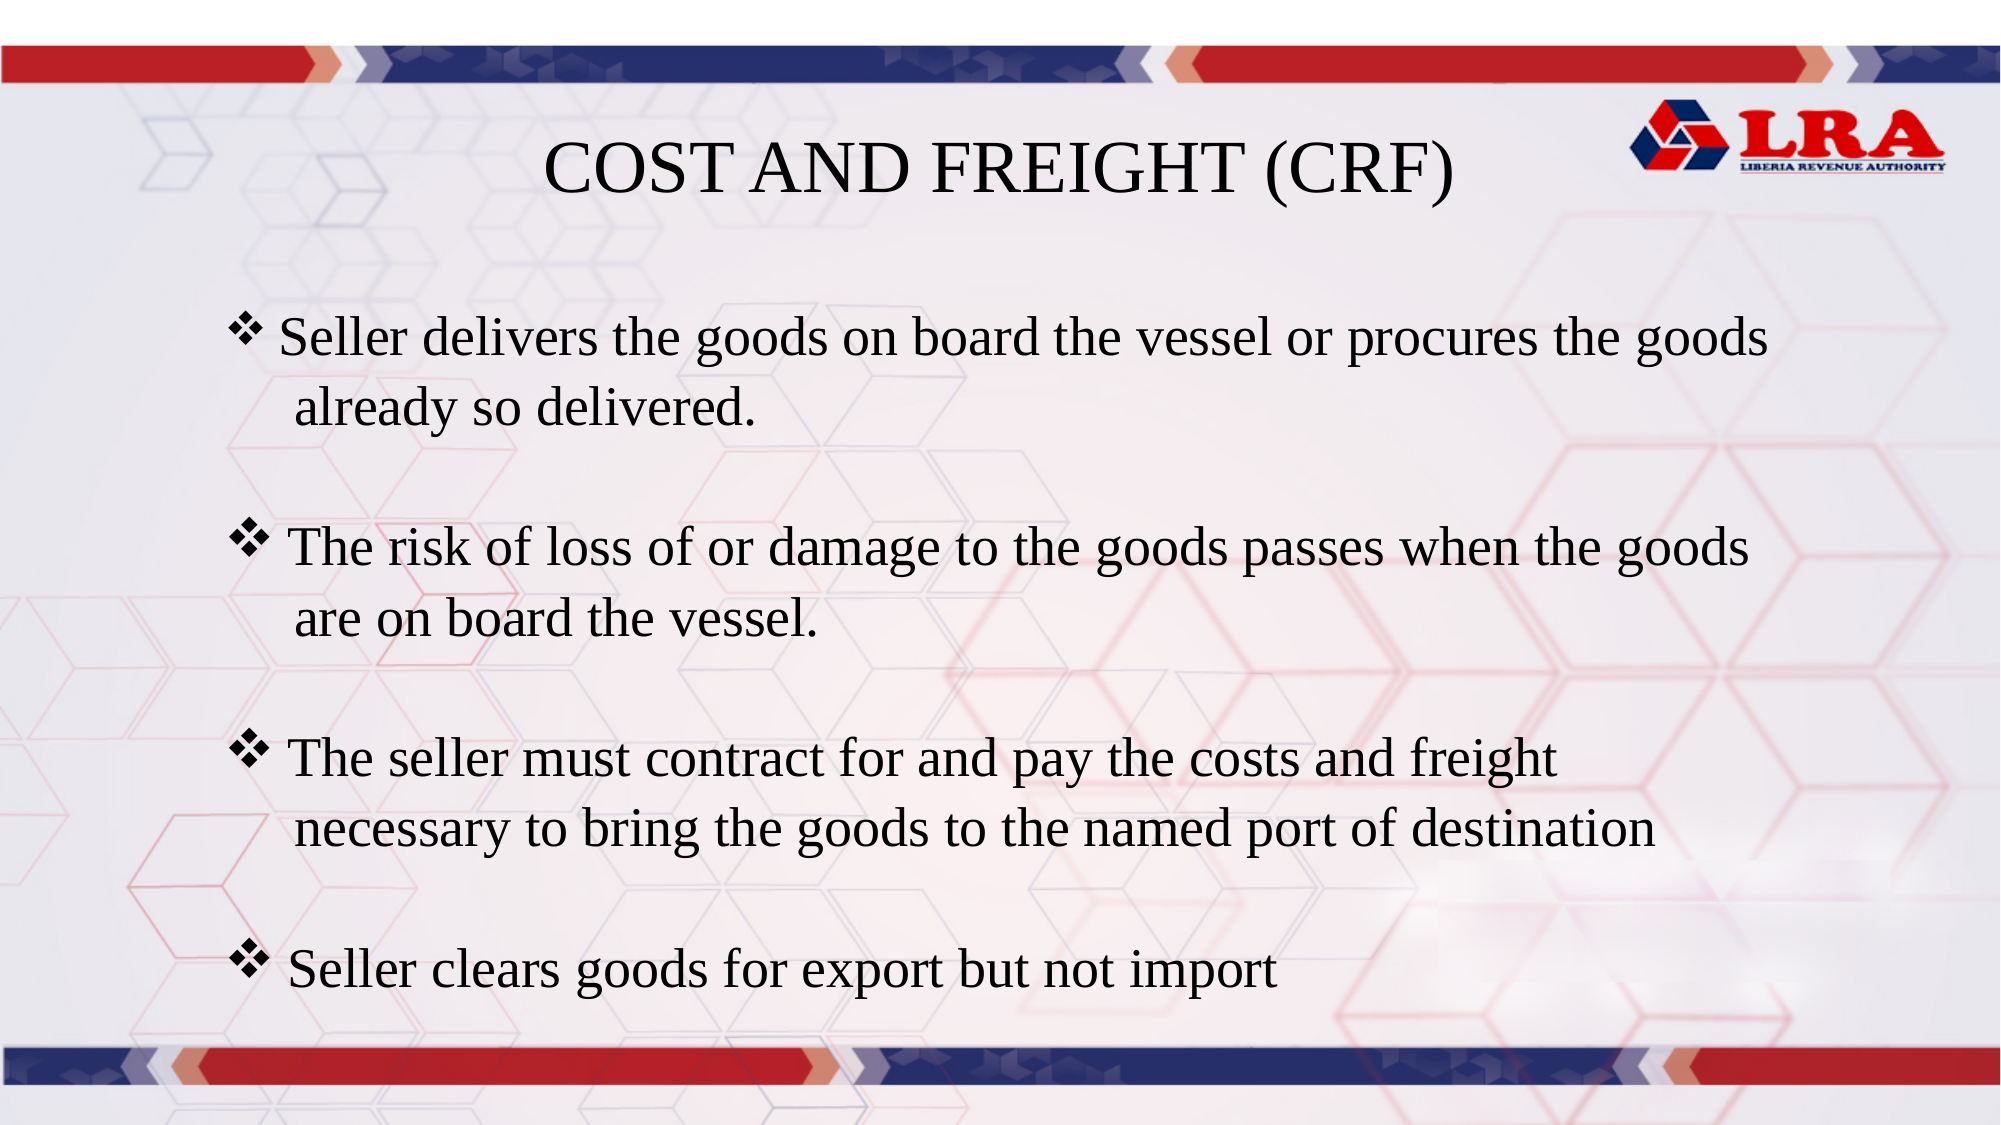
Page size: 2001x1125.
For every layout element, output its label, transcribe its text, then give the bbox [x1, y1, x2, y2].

title COST AND FREIGHT (CRF) [137, 59, 1863, 278]
picture [0, 0, 2001, 1125]
list Seller delivers the goods on board the vessel or procures the goods already so delivered. The risk of loss of or damage to the goods passes when the goods are on board the vessel. The seller must contract for and pay the costs and freight necessary to bring the goods to the named port of destination Seller clears goods for export but not import [137, 299, 1863, 1014]
